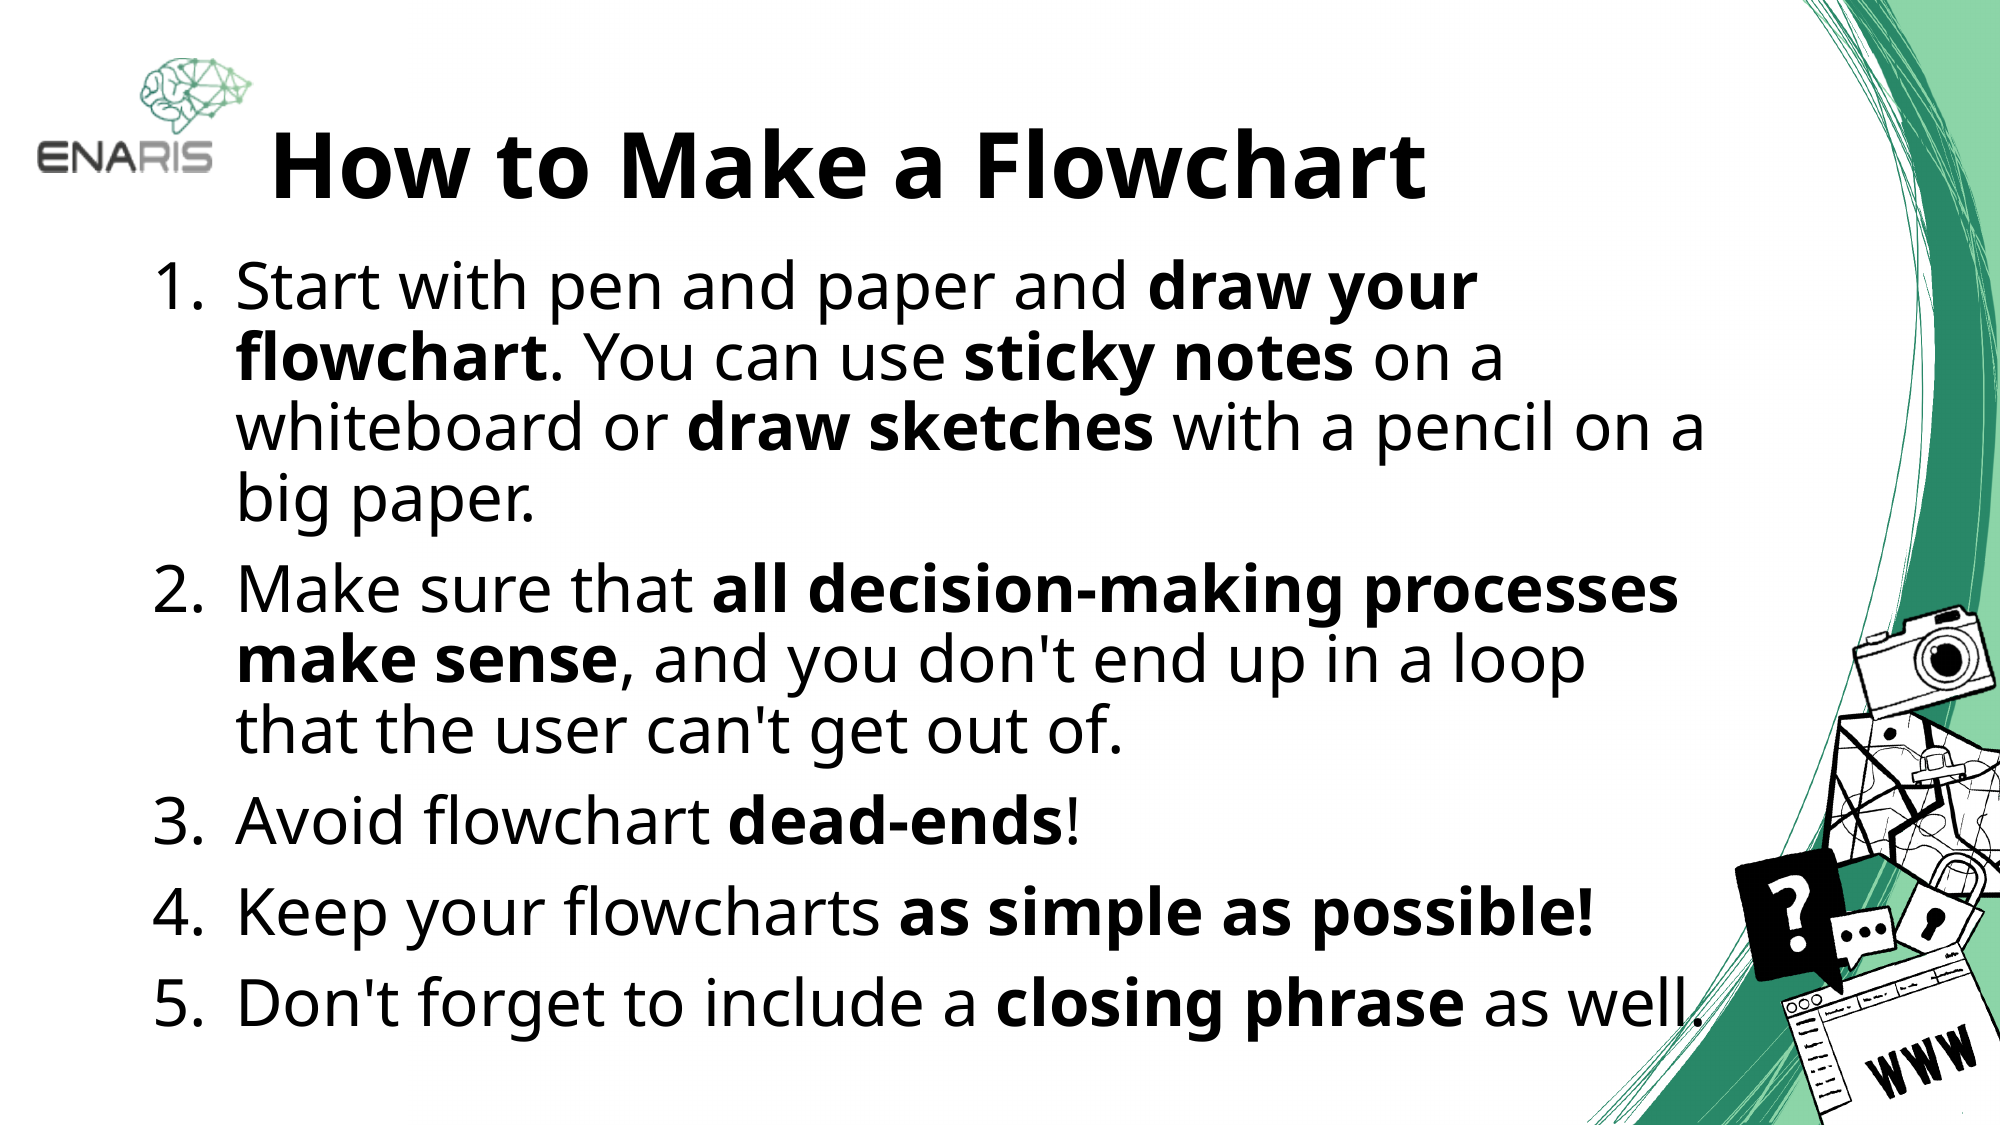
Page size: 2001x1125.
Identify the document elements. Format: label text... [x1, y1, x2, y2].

list Start with pen and paper and draw your flowchart. You can use sticky notes on a whiteboard or draw sketches with a pencil on a big paper. Make sure that all decision-making processes make sense, and you don't end up in a loop that the user can't get out of. Avoid flowchart dead-ends! Keep your flowcharts as simple as possible! Don't forget to include a closing phrase as well. [137, 245, 1728, 1066]
picture [37, 58, 254, 173]
picture [408, 0, 2000, 1125]
title How to Make a Flowchart [253, 59, 1863, 278]
